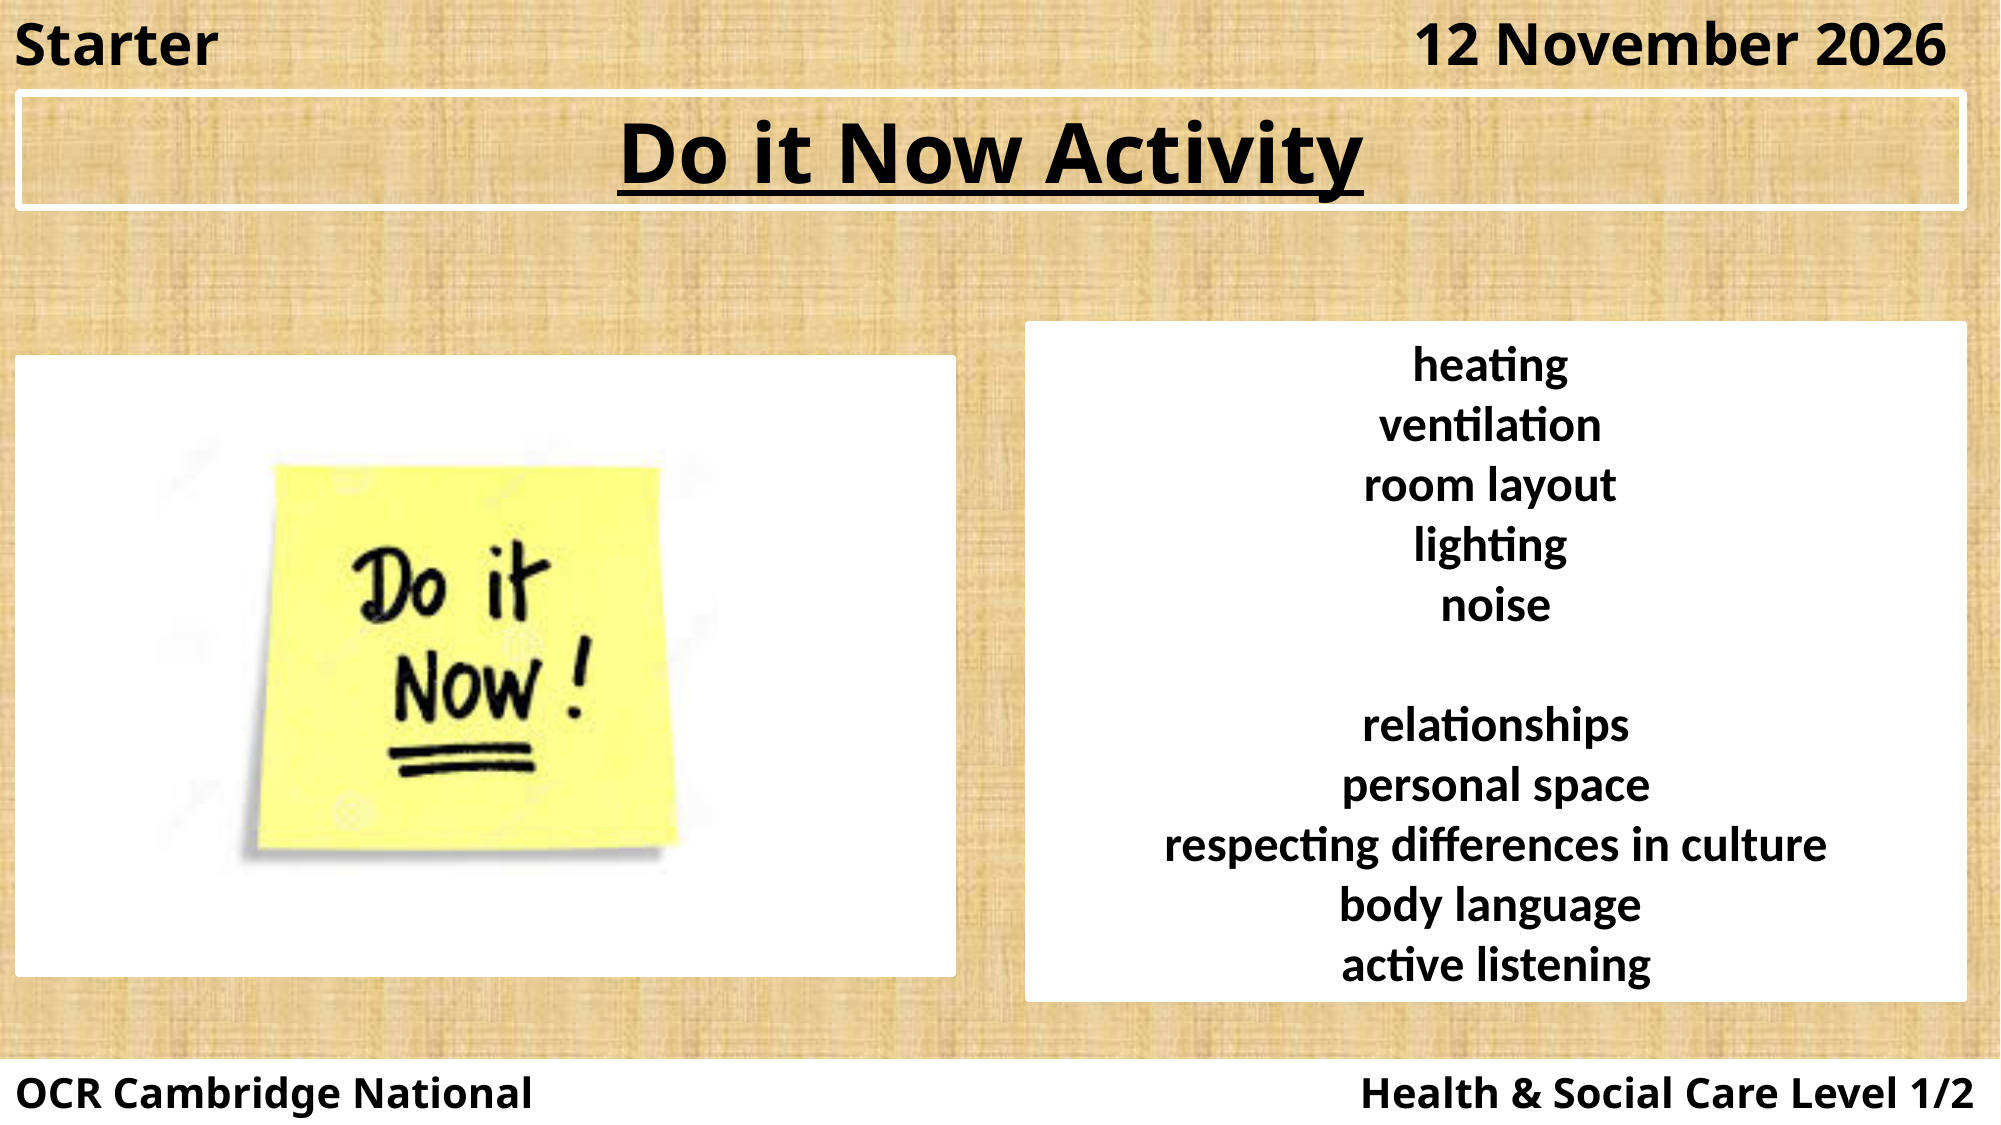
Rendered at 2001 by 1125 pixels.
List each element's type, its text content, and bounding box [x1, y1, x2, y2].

text_box Starter [0, 0, 398, 85]
text_box OCR Cambridge National [0, 1059, 873, 1125]
text_box [18, 358, 953, 974]
text_box Health & Social Care Level 1/2 [873, 1059, 2000, 1125]
text_box heating ​ ventilation ​ room layout ​ lighting ​ noise relationships personal space respecting differences in culture body language active listening [1028, 324, 1964, 999]
picture [0, 0, 2001, 1125]
text_box Do it Now Activity [18, 93, 1964, 208]
text_box 28 September 2020 [1205, 0, 1964, 94]
